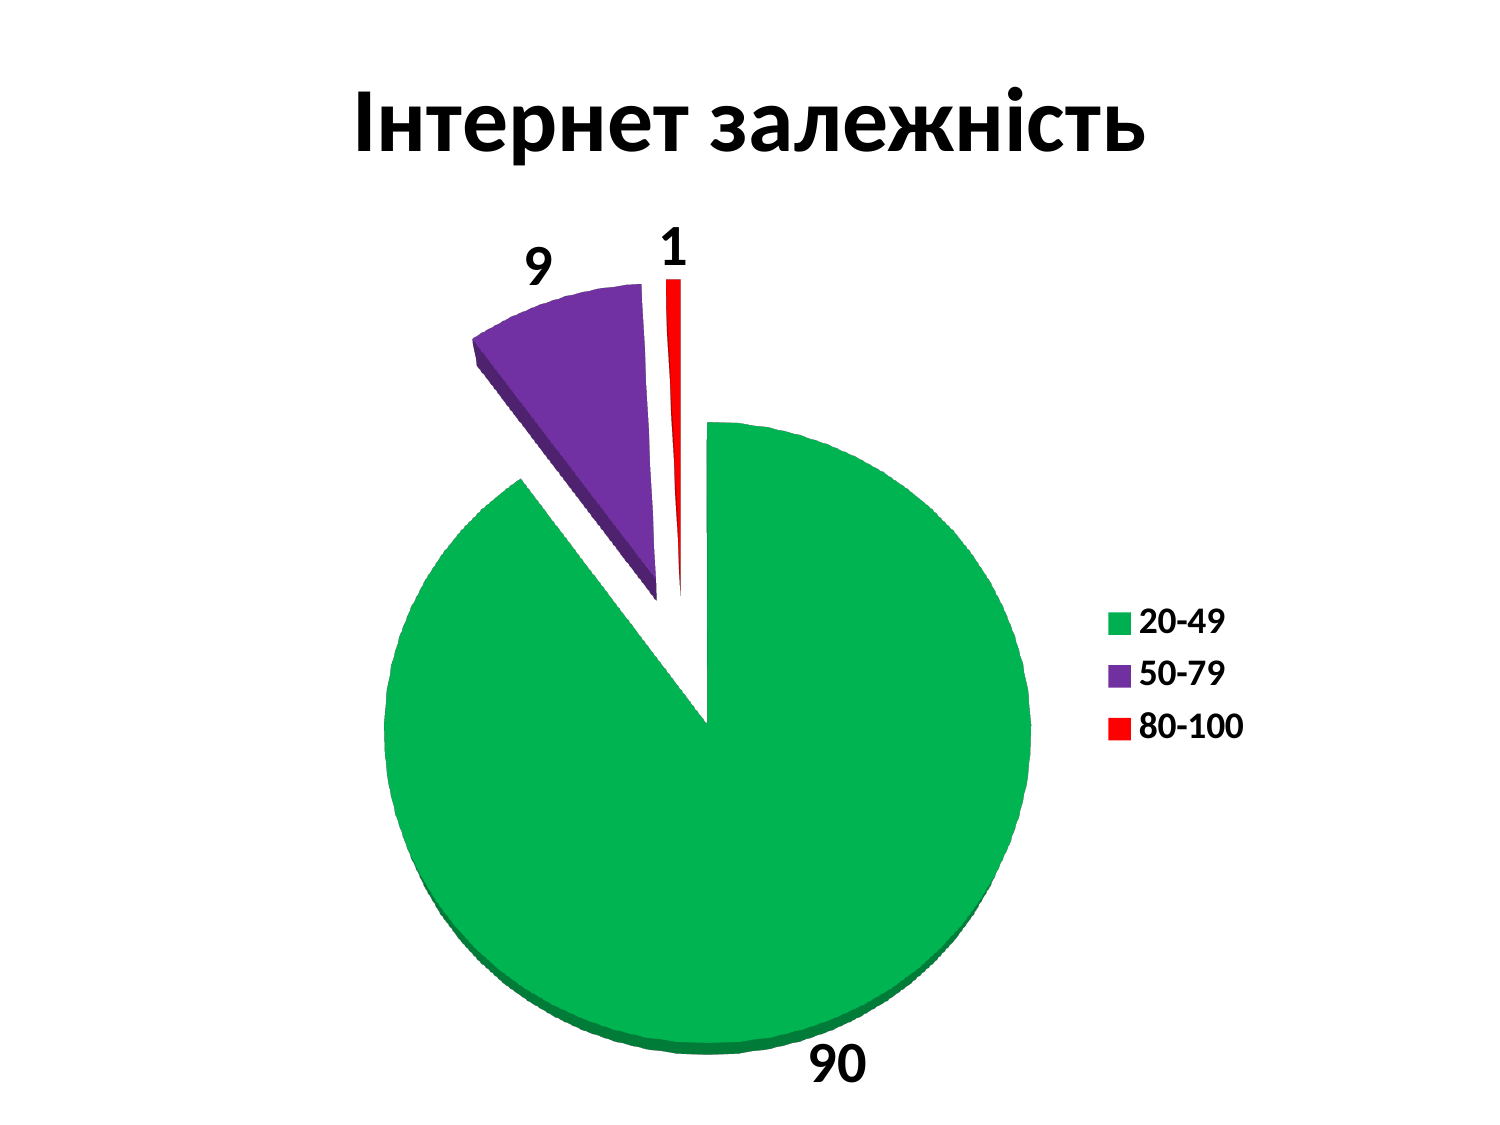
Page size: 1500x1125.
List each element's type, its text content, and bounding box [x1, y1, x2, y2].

title Інтернет залежність [75, 45, 1425, 185]
chart [170, 202, 1367, 1125]
